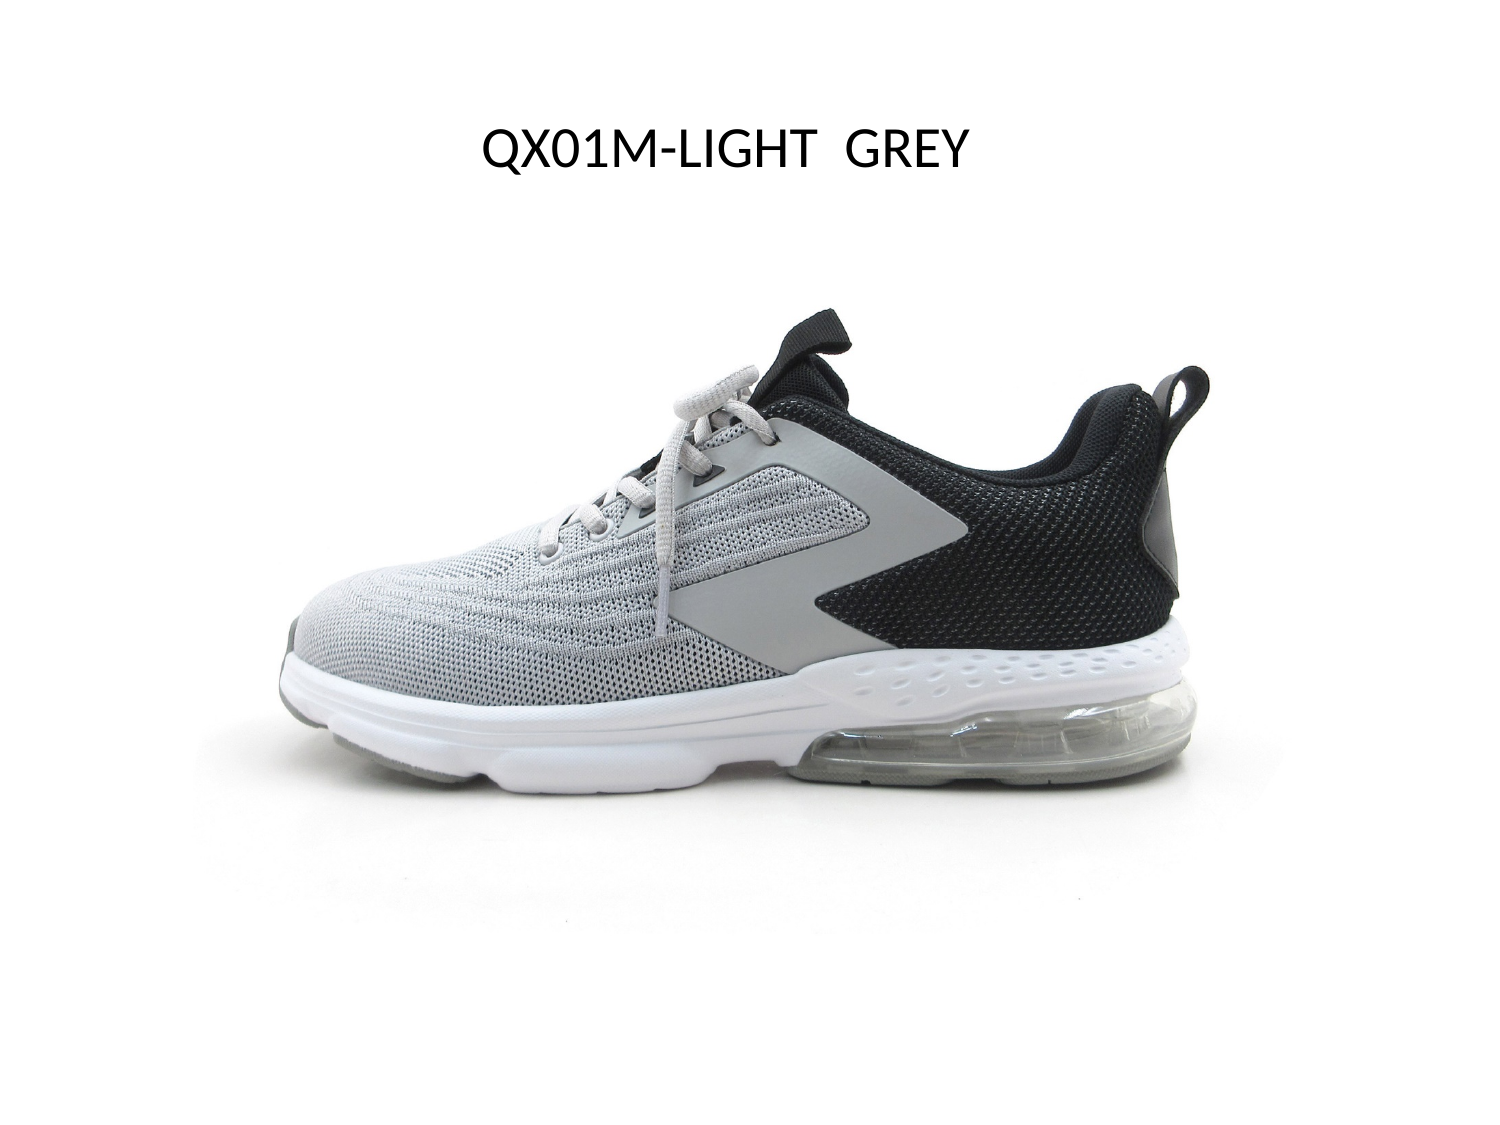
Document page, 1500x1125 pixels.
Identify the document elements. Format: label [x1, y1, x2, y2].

picture [187, 0, 1313, 1125]
